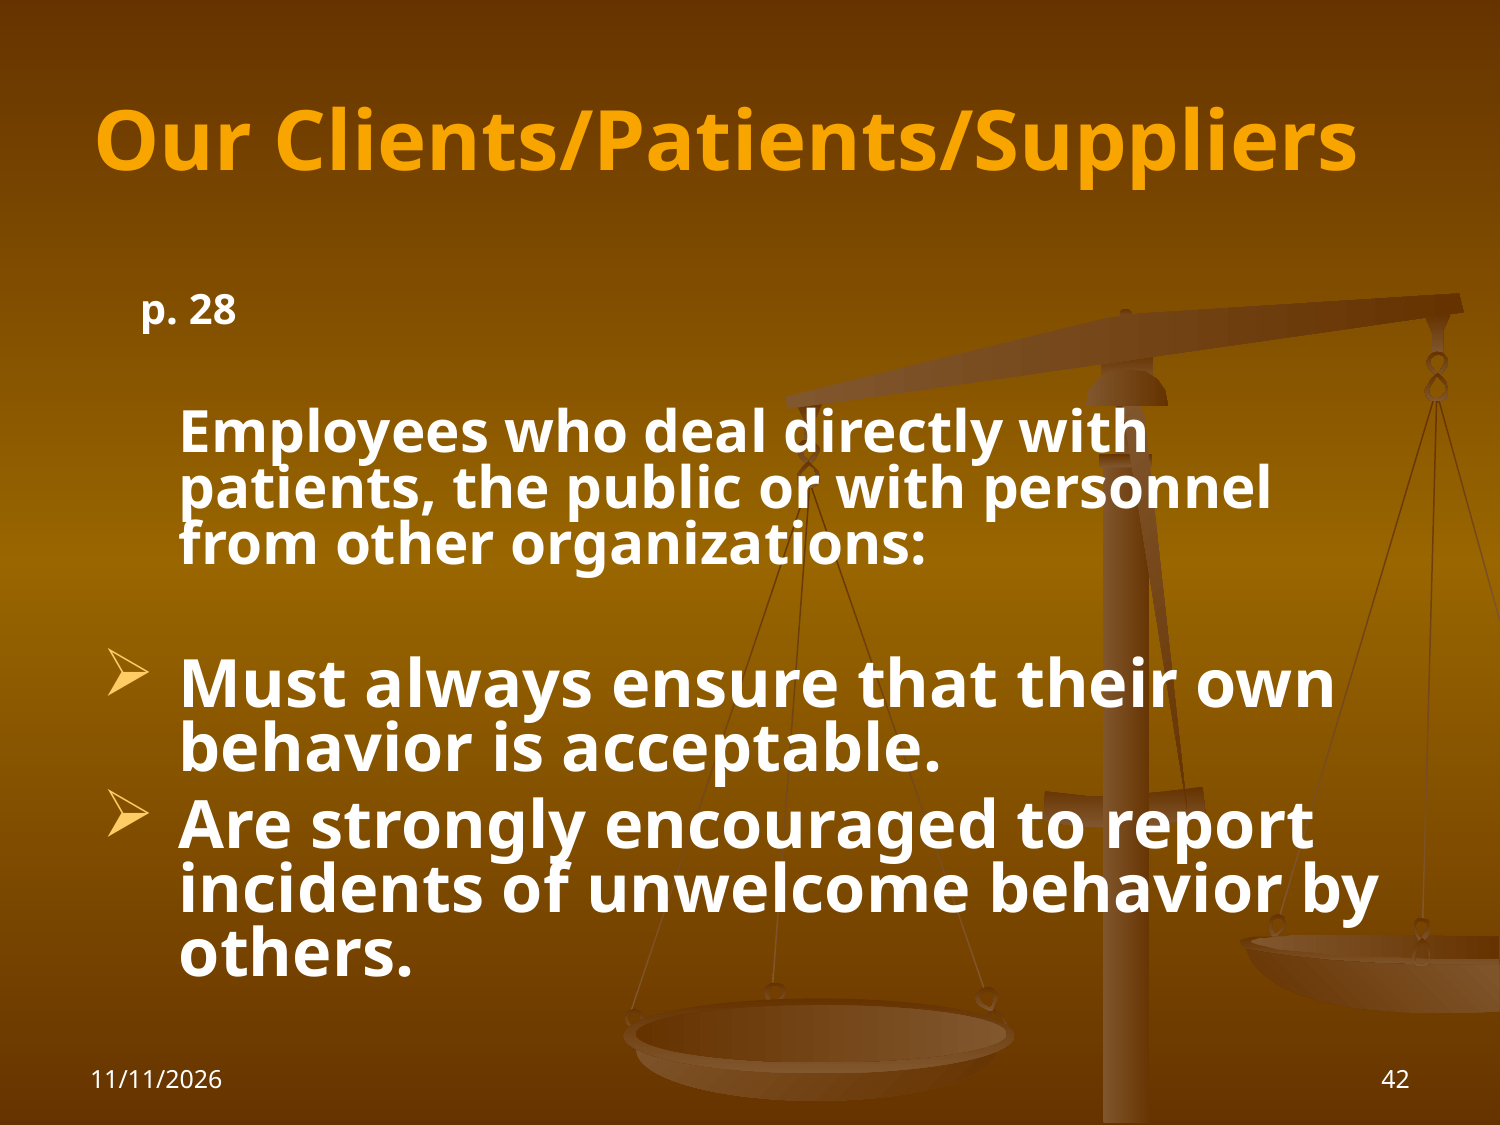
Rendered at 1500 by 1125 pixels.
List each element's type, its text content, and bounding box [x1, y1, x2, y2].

slide_number 42 [1074, 1029, 1426, 1106]
list Employees who deal directly with patients, the public or with personnel from other organizations: Must always ensure that their own behavior is acceptable. Are strongly encouraged to report incidents of unwelcome behavior by others. [87, 399, 1438, 1013]
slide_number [74, 1029, 426, 1106]
text_box p. 28 [124, 275, 275, 340]
title Our Clients/Patients/Suppliers [74, 99, 1426, 276]
